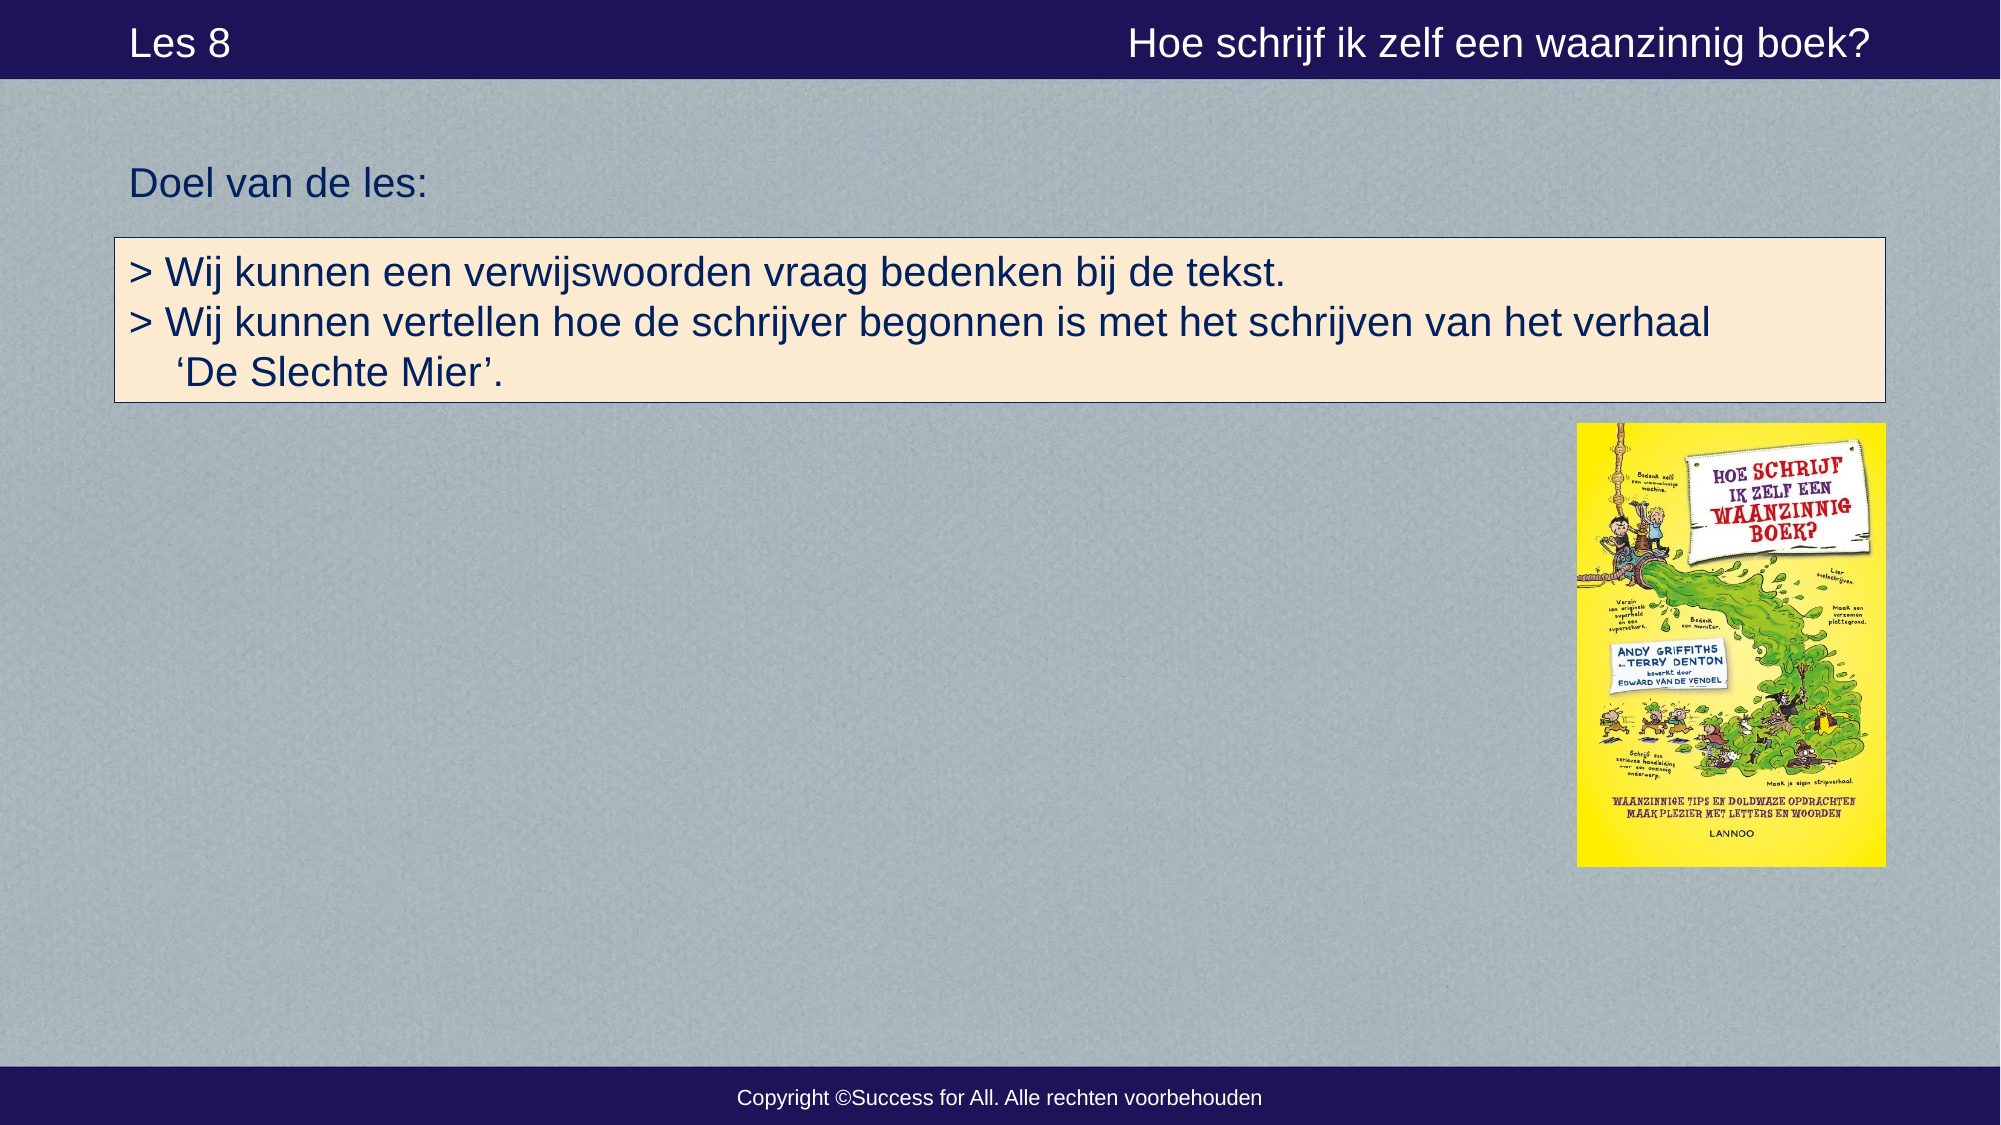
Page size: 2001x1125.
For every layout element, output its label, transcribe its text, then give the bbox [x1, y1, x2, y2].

text_box Hoe schrijf ik zelf een waanzinnig boek? [999, 8, 1886, 73]
text_box Doel van de les: [113, 148, 1635, 214]
text_box Copyright ©Success for All. Alle rechten voorbehouden [0, 1076, 2000, 1125]
text_box > Wij kunnen een verwijswoorden vraag bedenken bij de tekst. > Wij kunnen vertellen hoe de schrijver begonnen is met het schrijven van het verhaal ‘De Slechte Mier’. [114, 237, 1886, 403]
text_box Les 8 [114, 8, 354, 73]
picture [0, 0, 2001, 1125]
